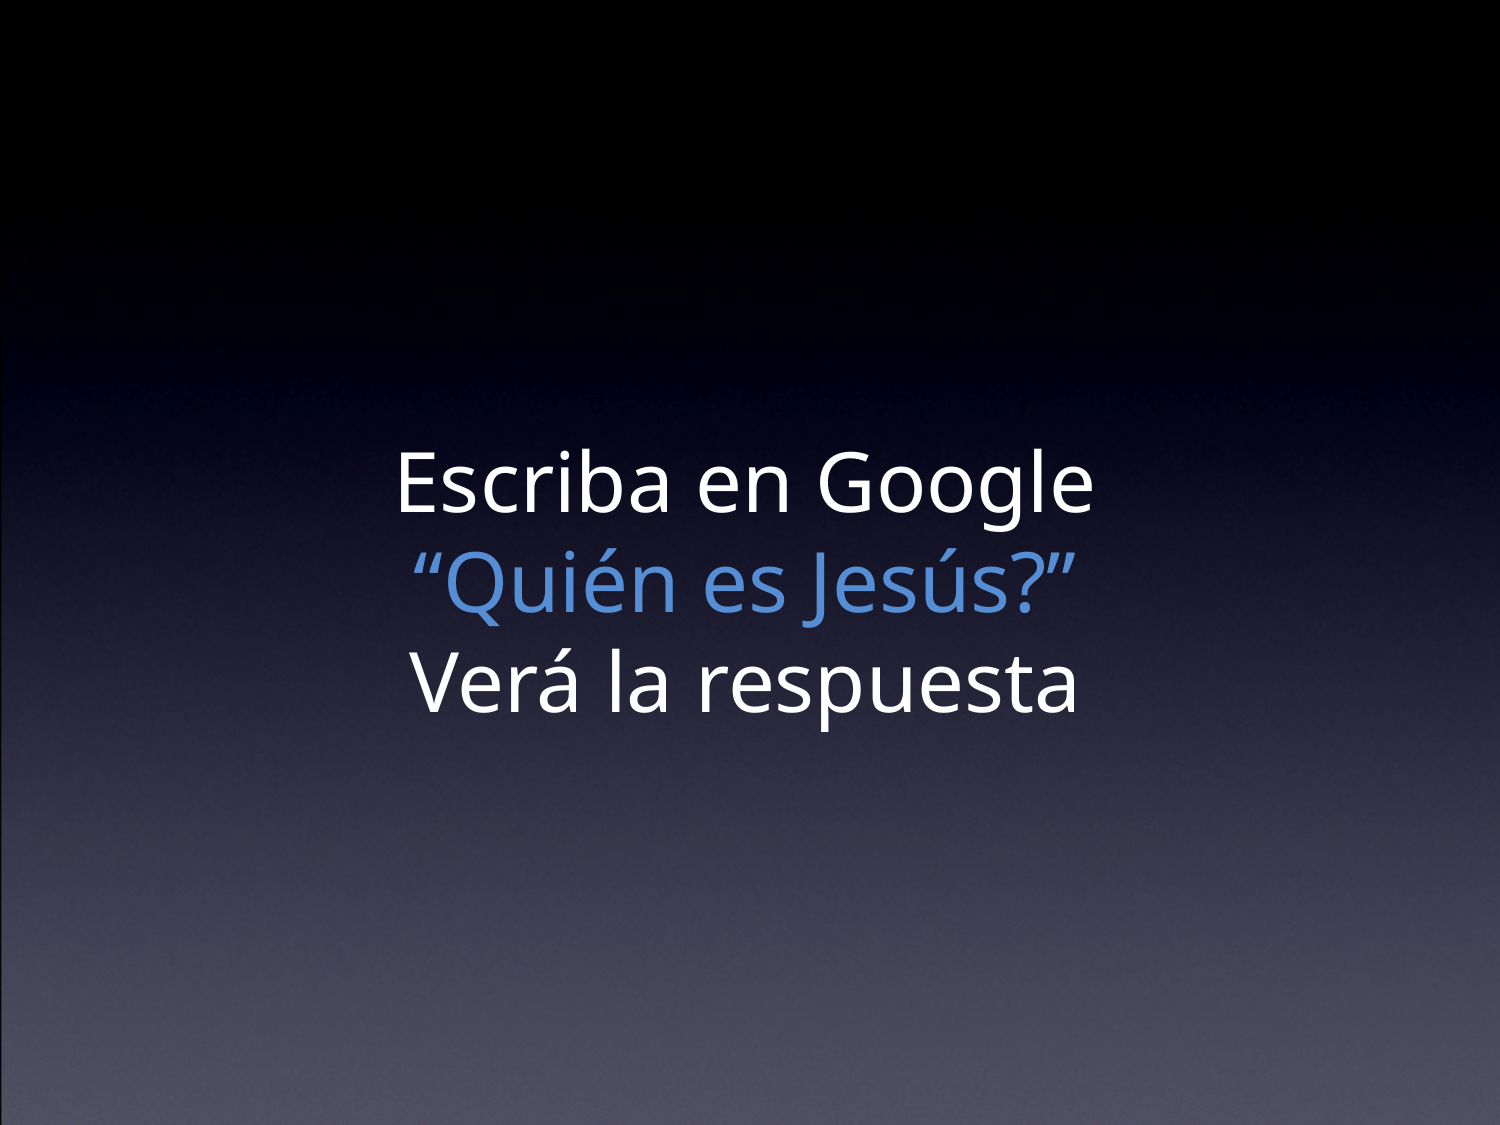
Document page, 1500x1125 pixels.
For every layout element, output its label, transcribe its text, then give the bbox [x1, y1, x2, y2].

text_box Escriba en Google “Quién es Jesús?” Verá la respuesta [77, 442, 1413, 715]
picture [0, 0, 1500, 1125]
